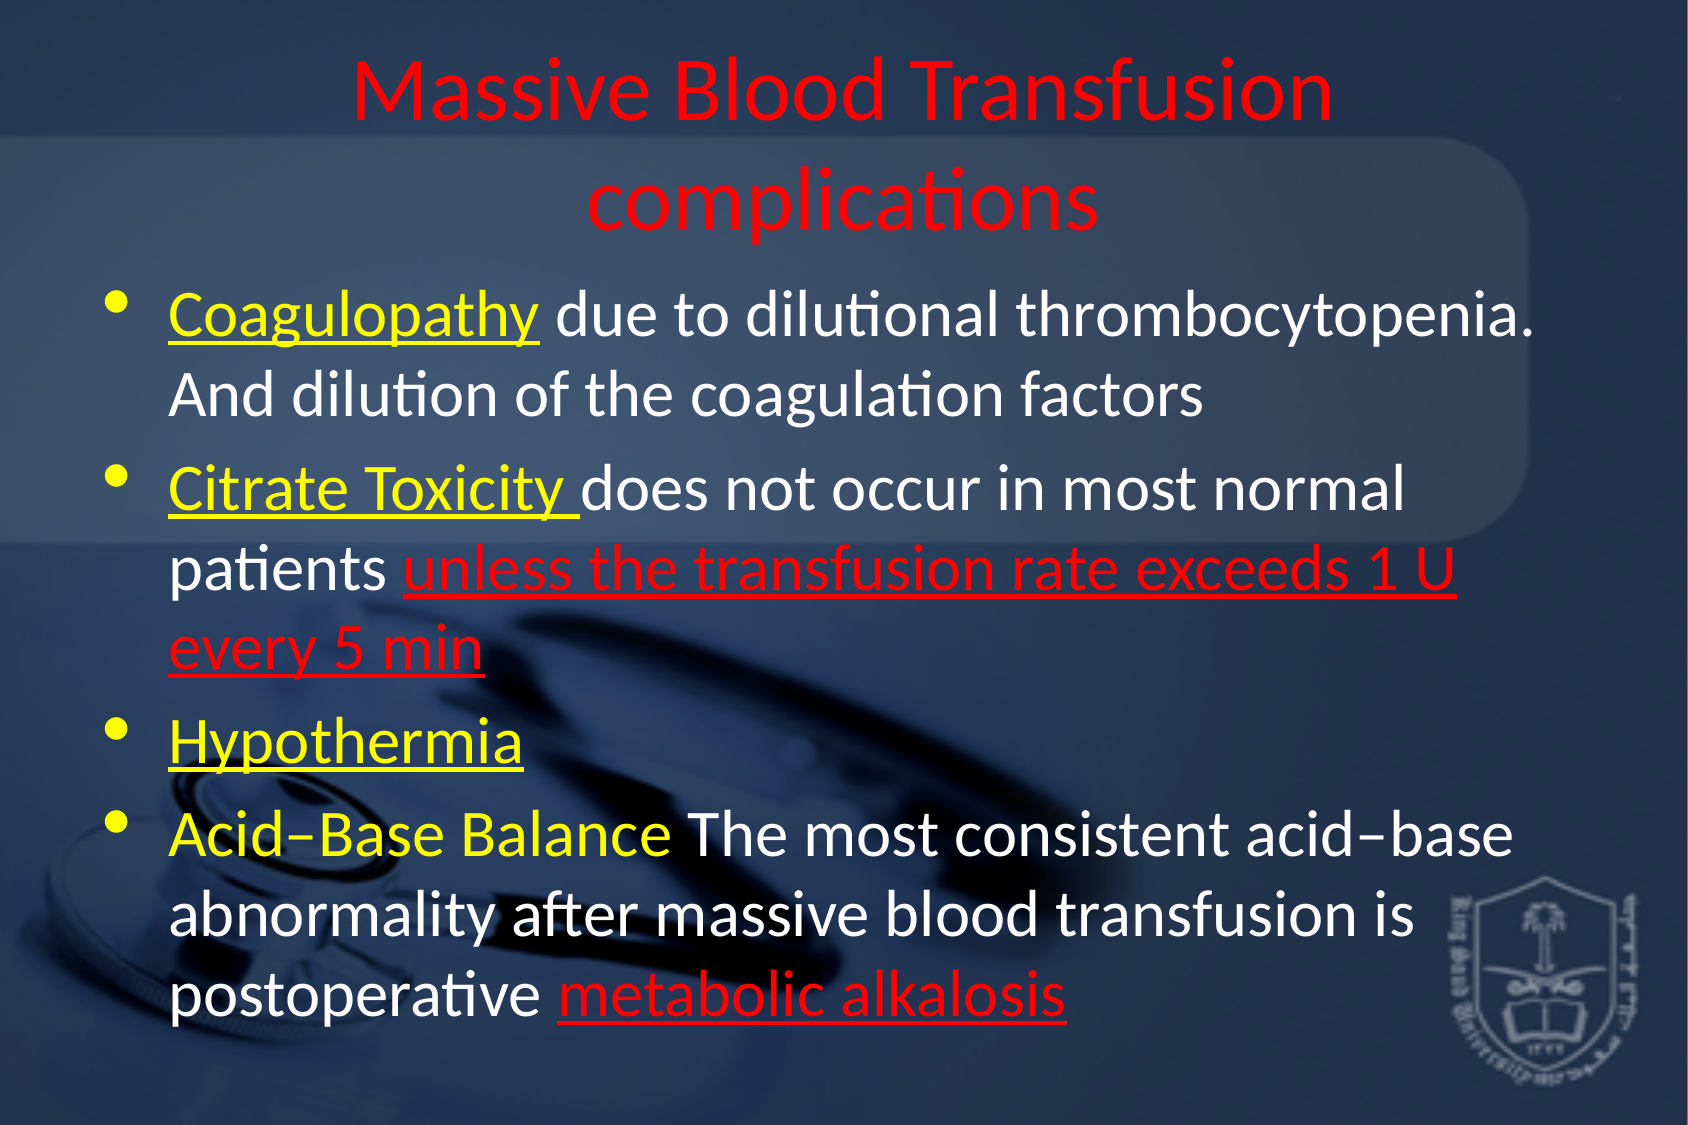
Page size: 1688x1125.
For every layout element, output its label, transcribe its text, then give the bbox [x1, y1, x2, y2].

title Massive Blood Transfusion complications [84, 45, 1604, 233]
picture [0, 0, 1688, 1125]
list Coagulopathy due to dilutional thrombocytopenia. And dilution of the coagulation factors Citrate Toxicity does not occur in most normal patients unless the transfusion rate exceeds 1 U every 5 min Hypothermia Acid–Base Balance The most consistent acid–base abnormality after massive blood transfusion is postoperative metabolic alkalosis [84, 262, 1604, 1071]
